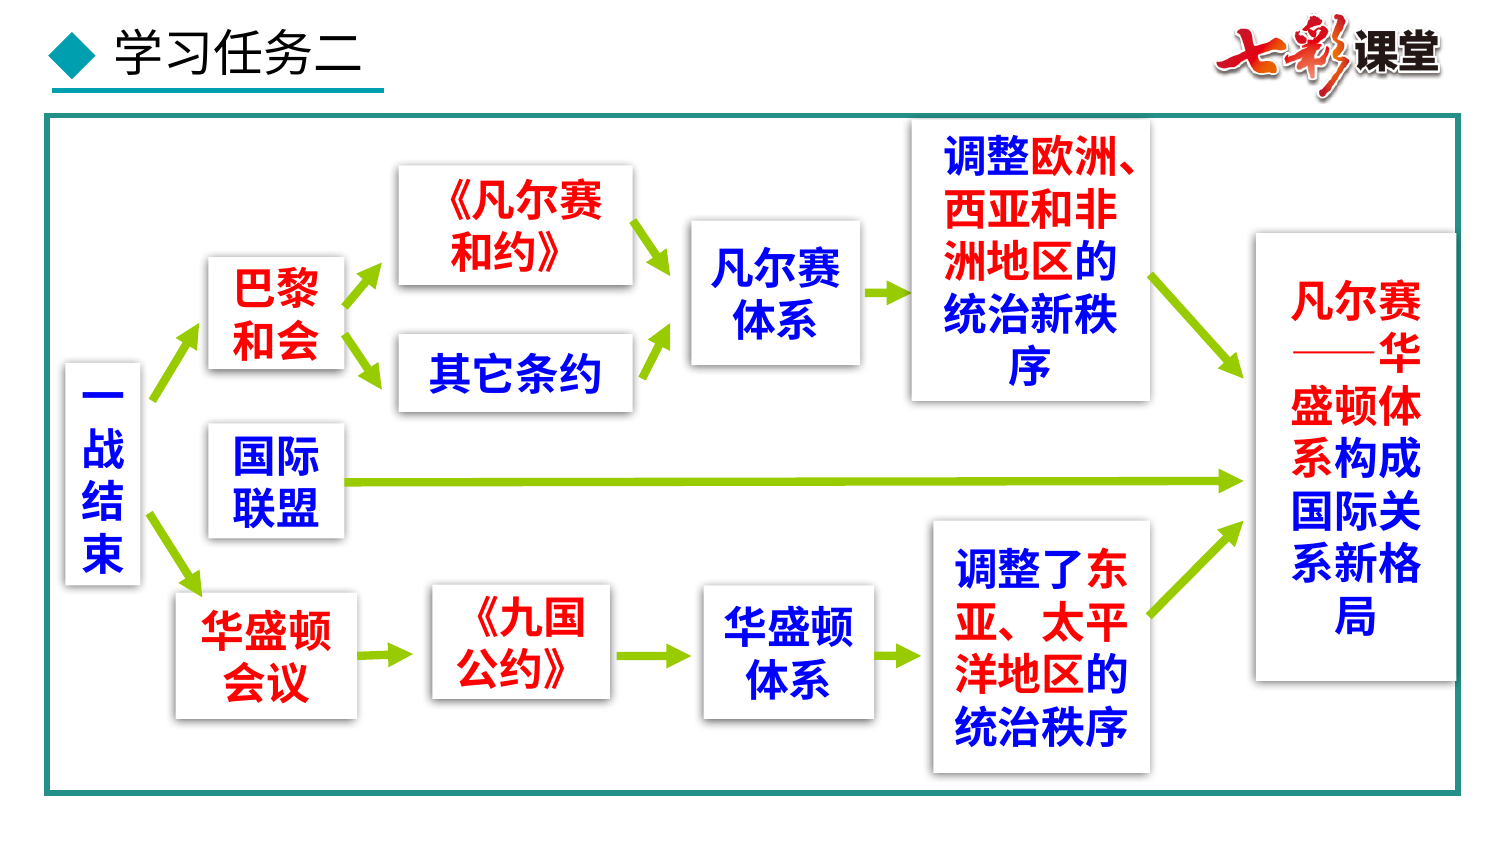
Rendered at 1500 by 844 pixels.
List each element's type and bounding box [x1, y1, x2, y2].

picture [1210, 8, 1447, 104]
text_box [65, 118, 1457, 774]
